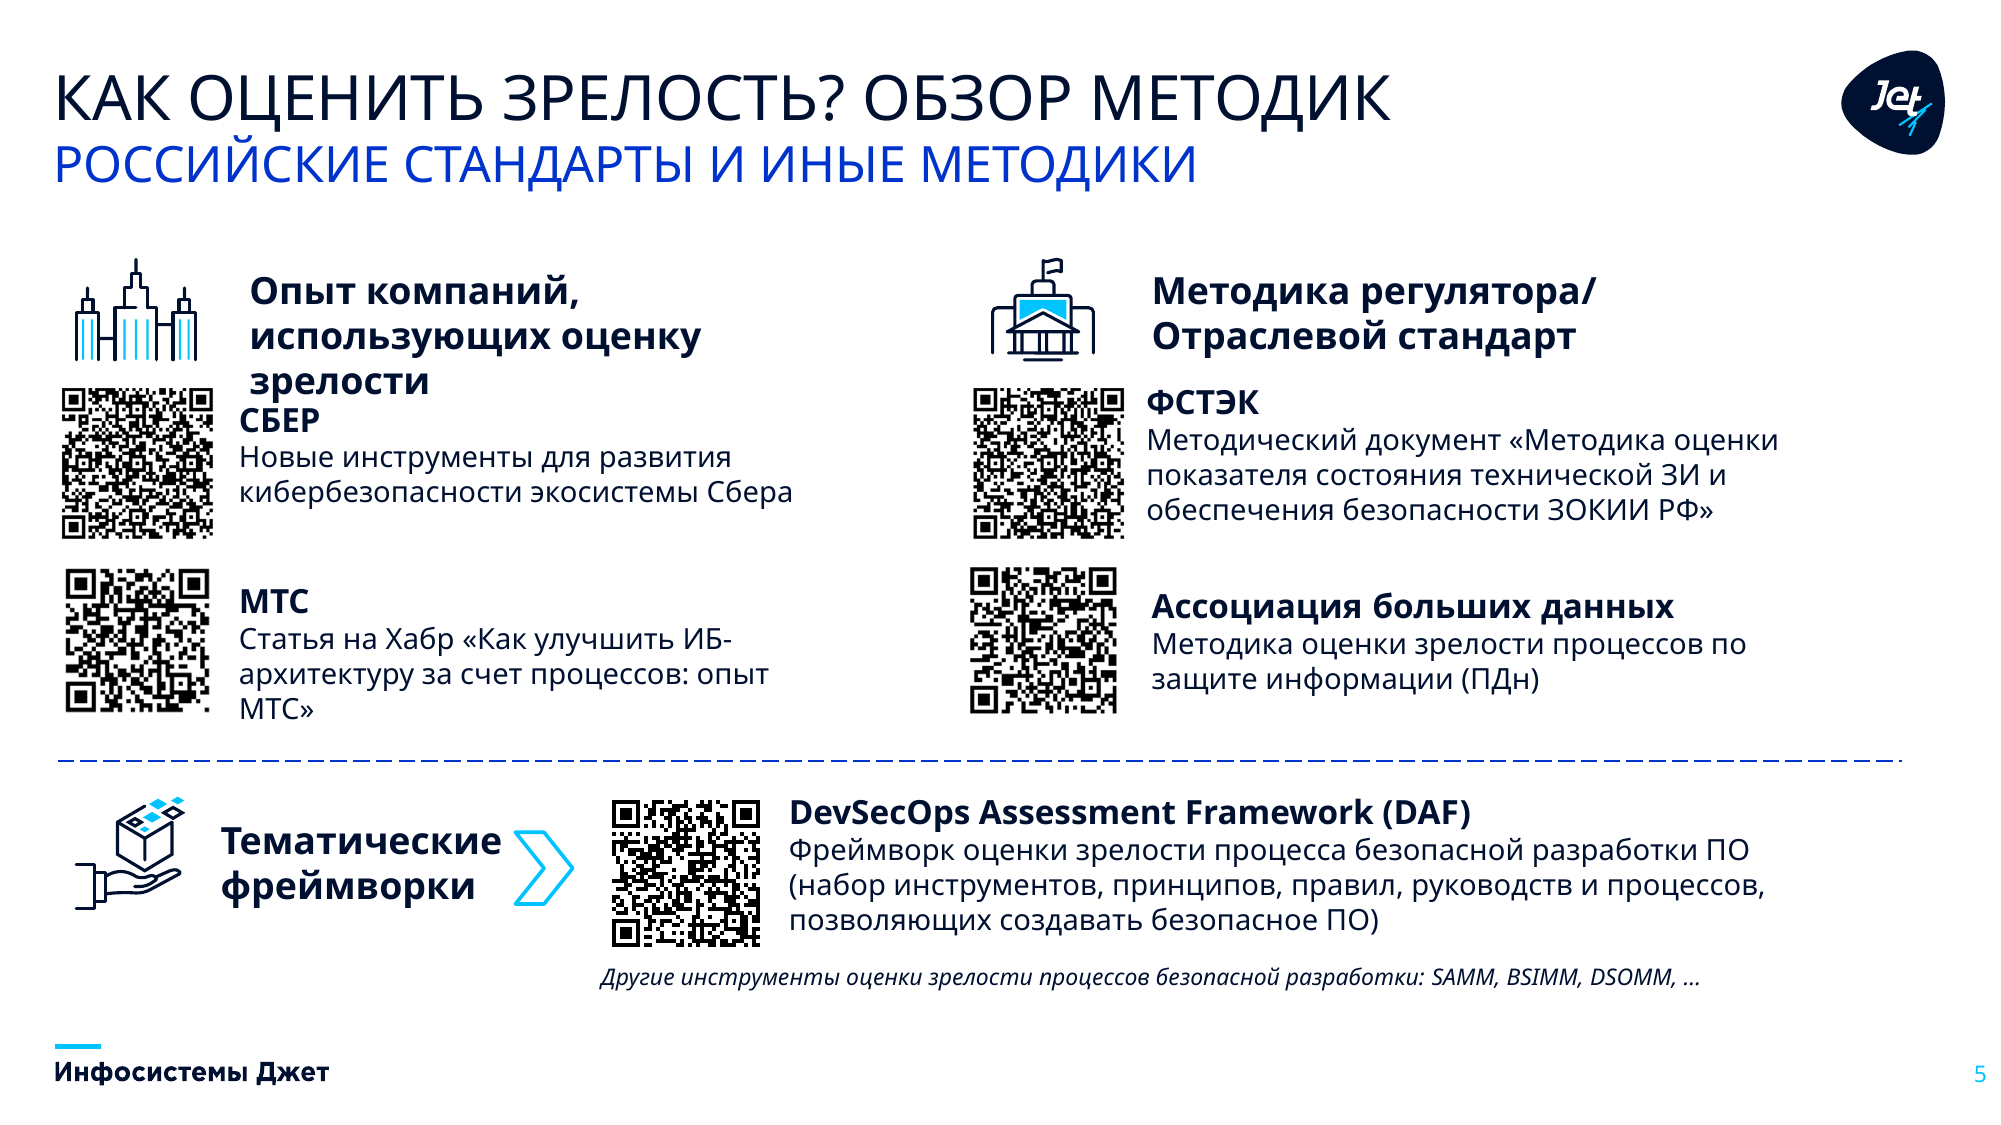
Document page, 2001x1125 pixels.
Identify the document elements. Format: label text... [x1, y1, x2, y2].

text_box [76, 259, 863, 366]
title Как оценить зрелость? Обзор методик РОССИЙСКИЕ СТАНДАРТЫ и иные МЕТОДИКИ [38, 50, 1975, 209]
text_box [954, 374, 1859, 729]
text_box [48, 374, 836, 729]
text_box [596, 784, 1822, 999]
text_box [76, 796, 573, 916]
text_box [992, 259, 1872, 366]
